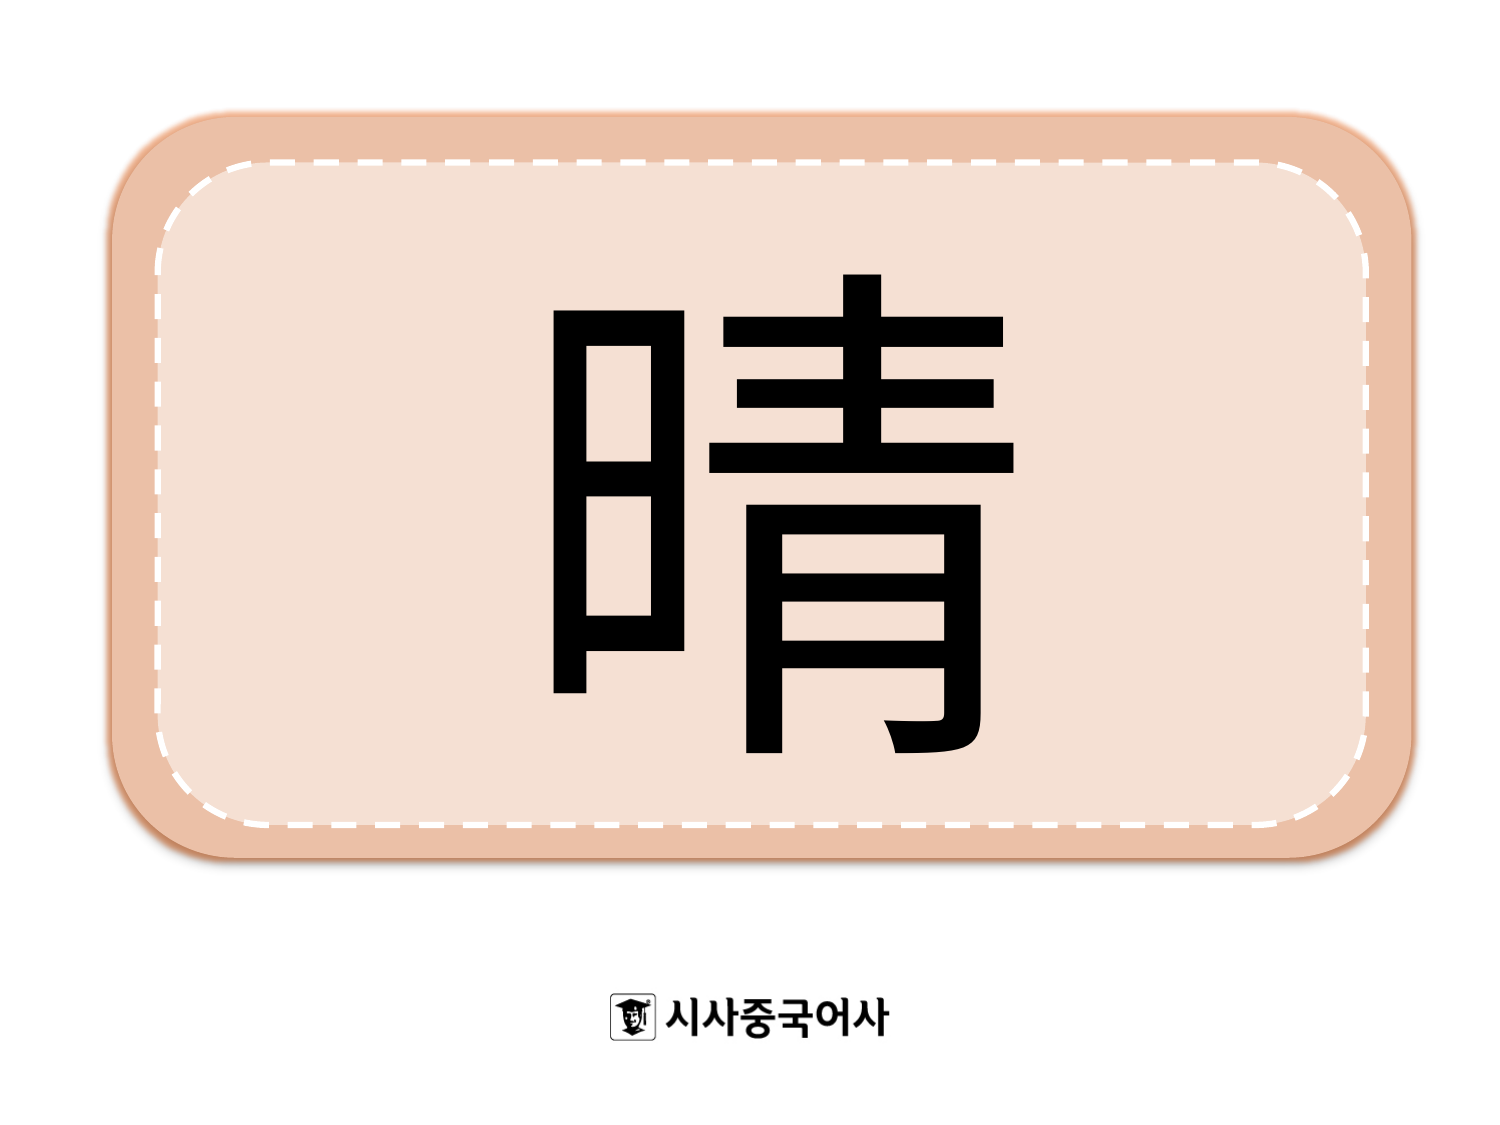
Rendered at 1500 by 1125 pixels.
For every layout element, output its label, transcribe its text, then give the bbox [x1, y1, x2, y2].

text_box 晴 [171, 172, 1380, 836]
text_box [162, 160, 1371, 824]
picture [602, 987, 898, 1047]
